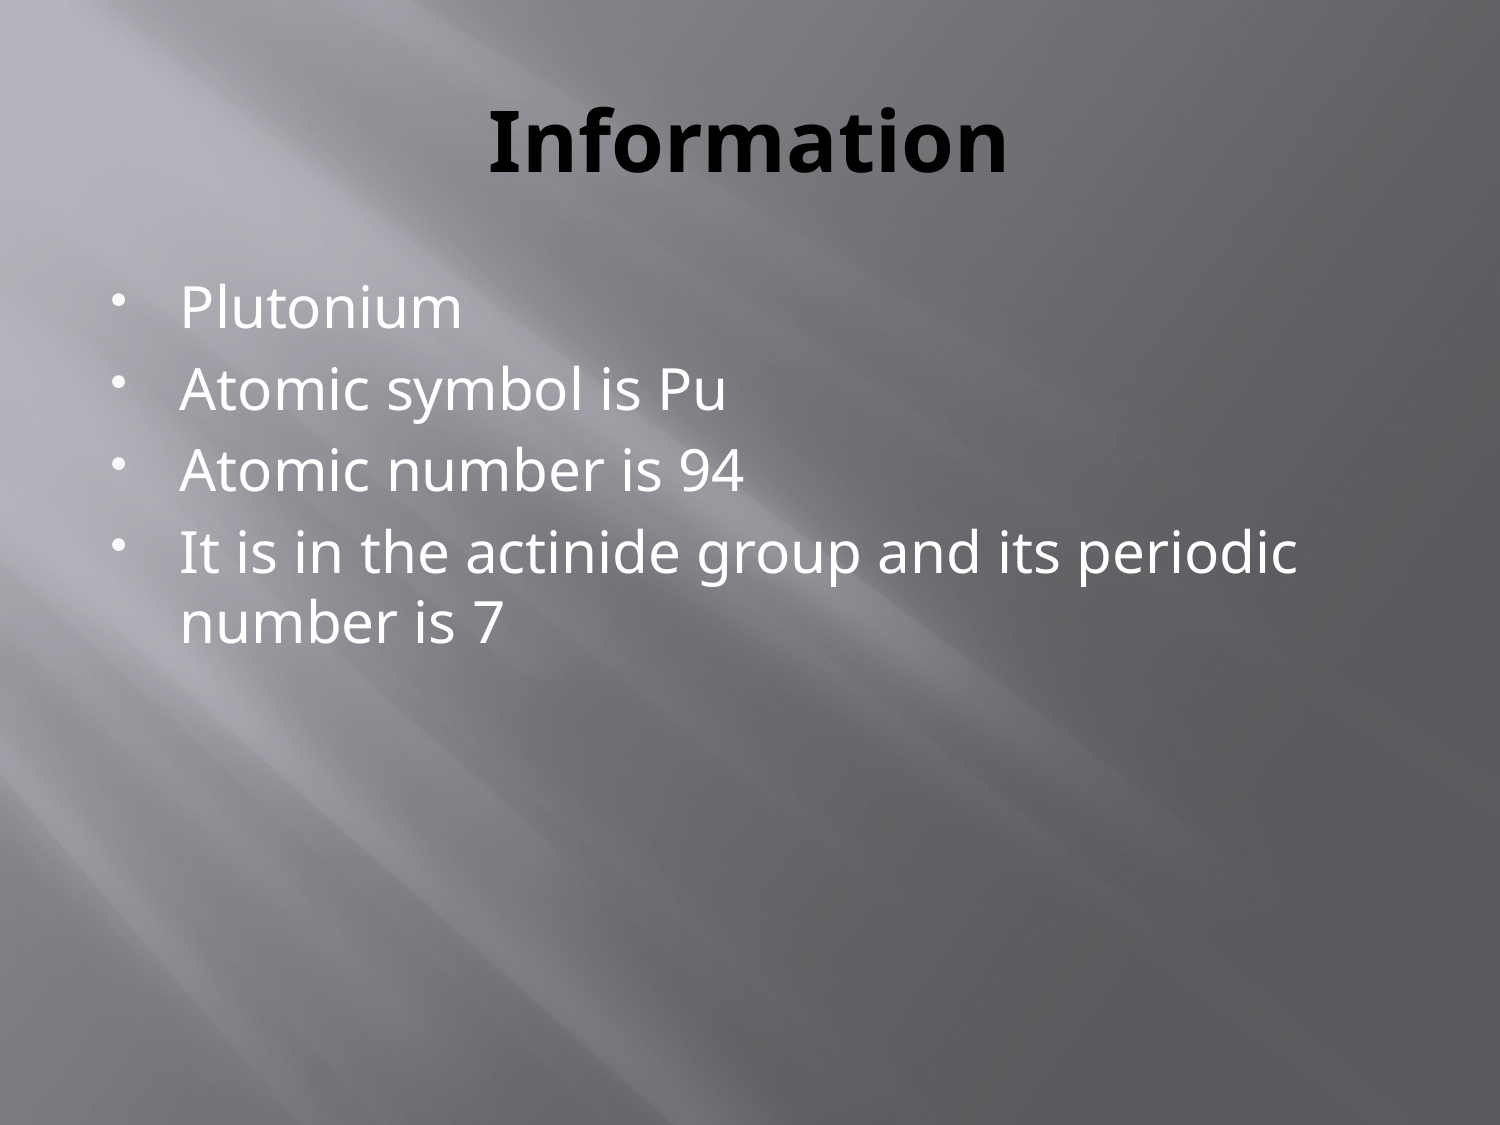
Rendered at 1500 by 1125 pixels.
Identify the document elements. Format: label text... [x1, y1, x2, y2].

list Plutonium Atomic symbol is Pu Atomic number is 94 It is in the actinide group and its periodic number is 7 [75, 262, 1425, 1035]
title Information [75, 45, 1425, 233]
